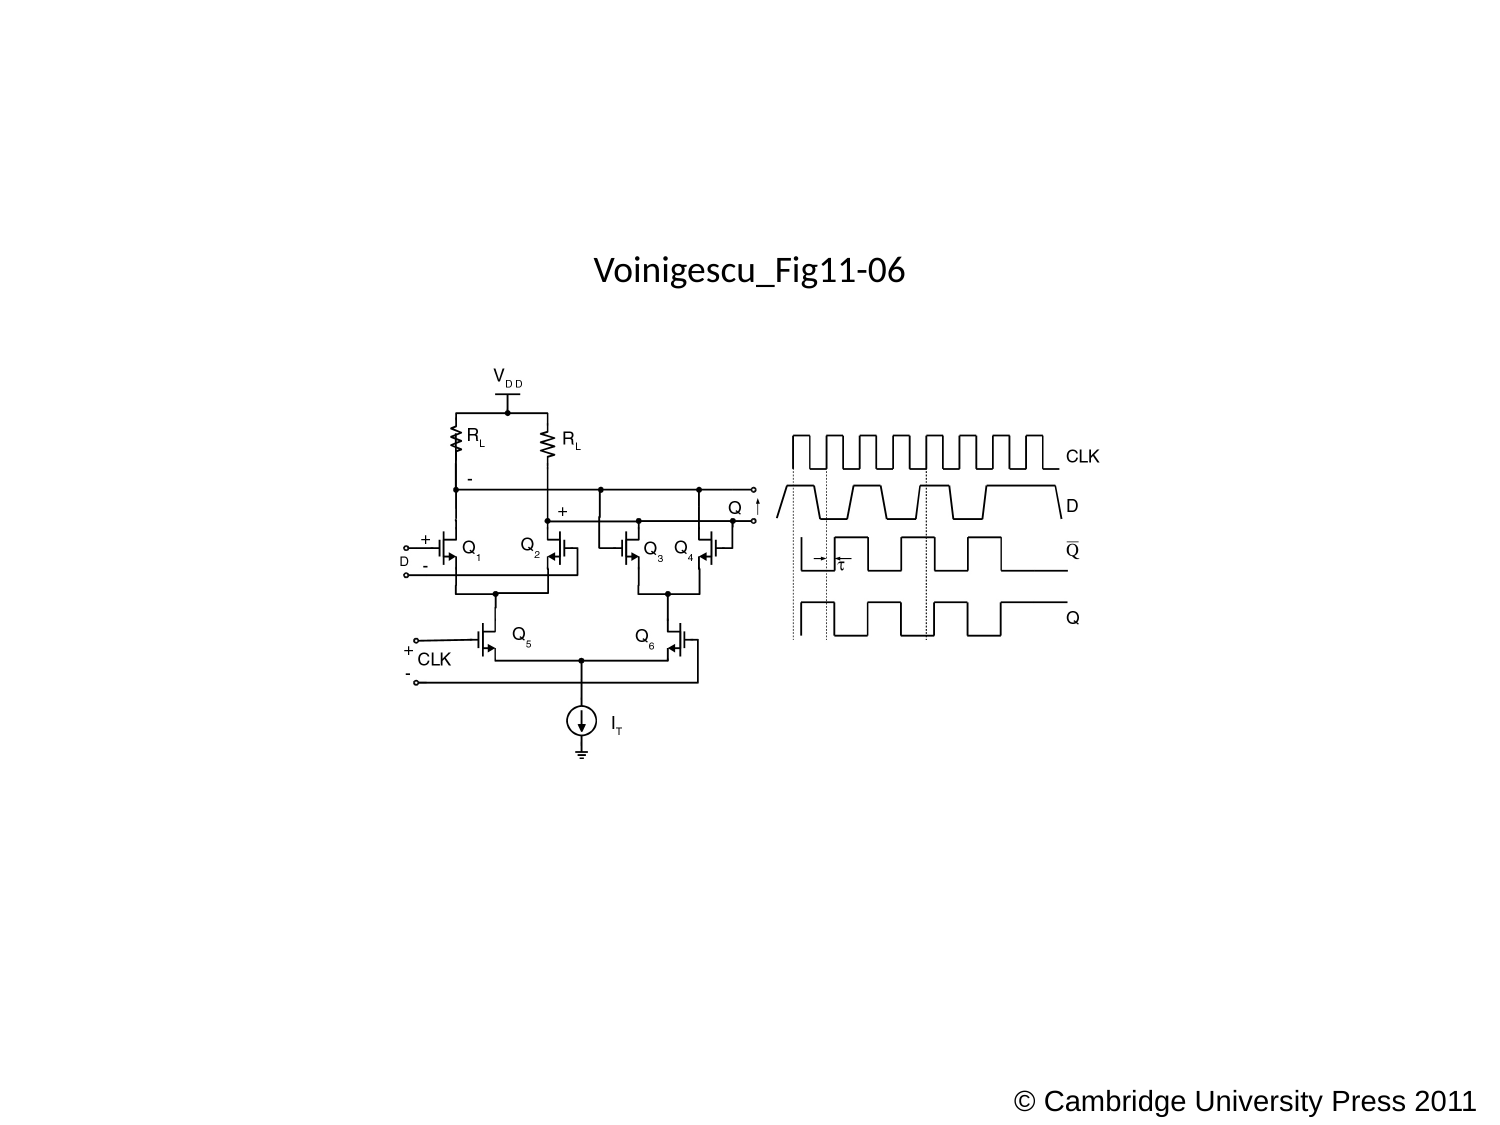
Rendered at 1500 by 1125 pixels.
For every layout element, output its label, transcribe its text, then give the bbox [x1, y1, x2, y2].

text_box © Cambridge University Press 2011 [907, 1074, 1493, 1125]
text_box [399, 237, 1101, 760]
